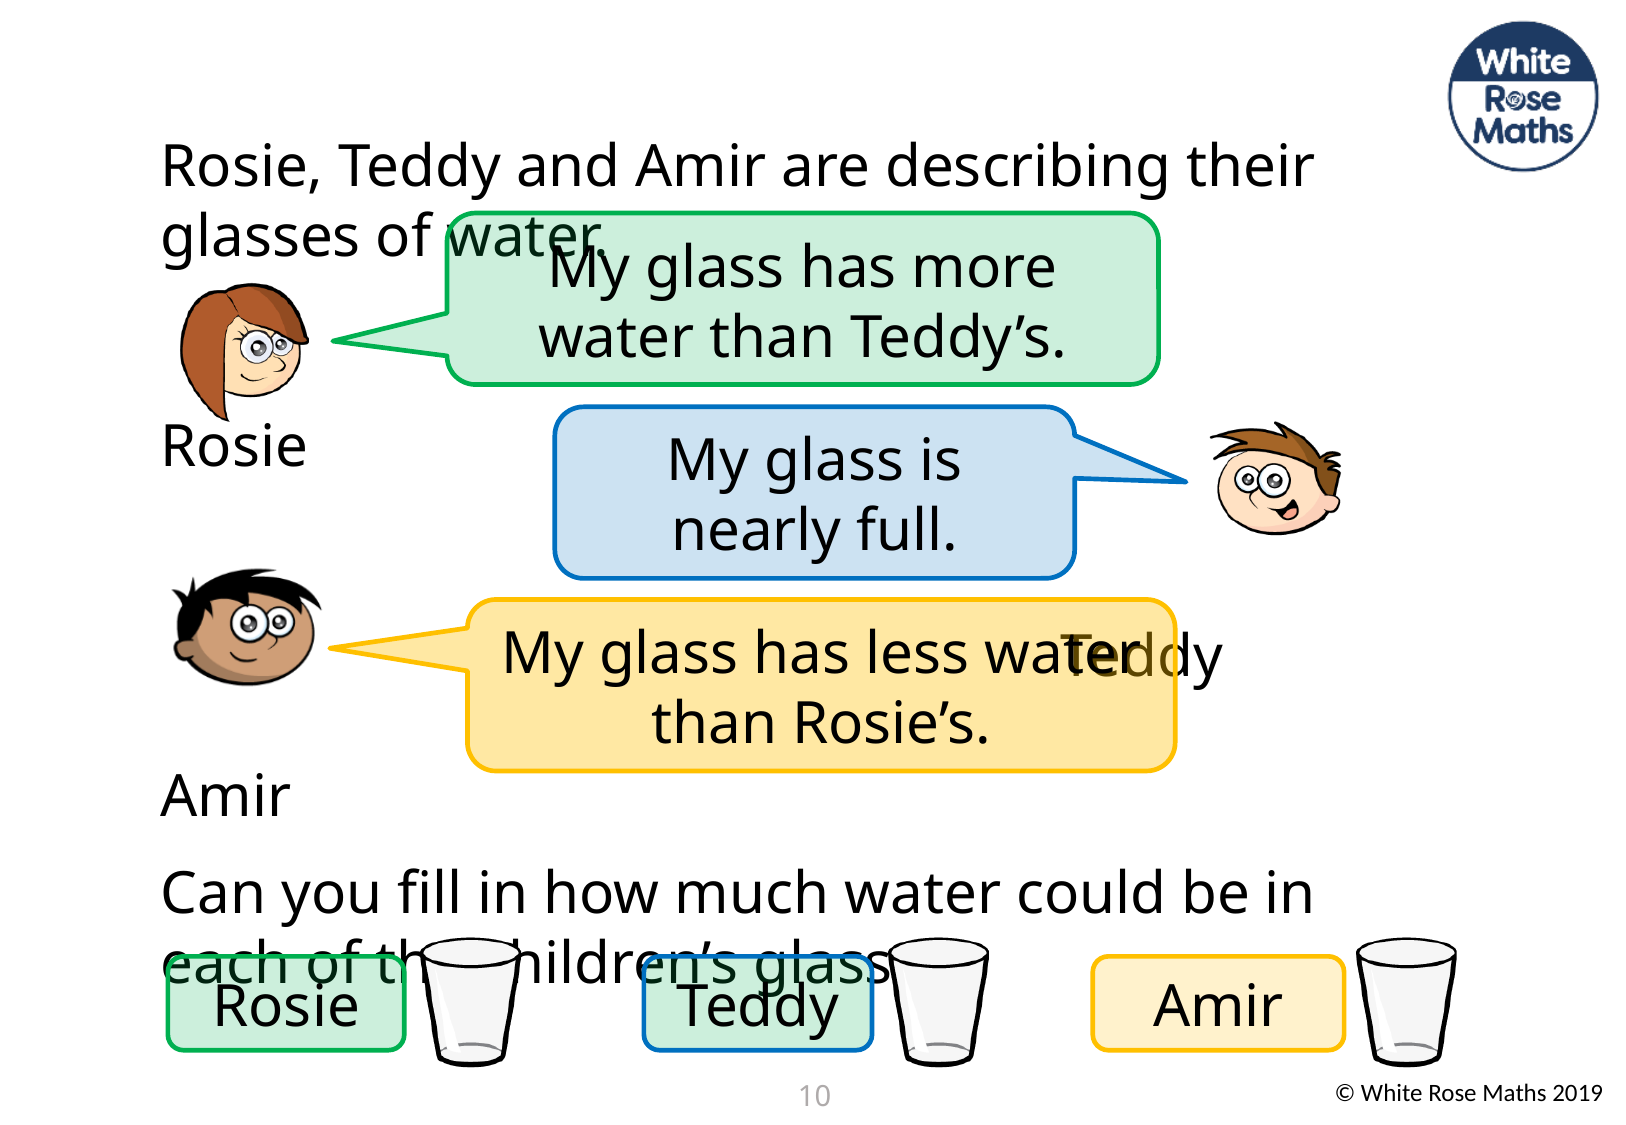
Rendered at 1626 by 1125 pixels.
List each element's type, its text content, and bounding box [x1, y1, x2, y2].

text_box Rosie, Teddy and Amir are describing their glasses of water. Rosie Teddy Amir Can you fill in how much water could be in each of the children’s glasses? [145, 120, 1468, 1125]
picture [140, 554, 340, 701]
text_box My glass is nearly full. [554, 406, 1187, 579]
text_box My glass has more water than Teddy’s. [332, 213, 1159, 385]
picture [1189, 414, 1364, 542]
picture [170, 280, 309, 430]
text_box Rosie [167, 956, 405, 1051]
picture [1444, 17, 1602, 175]
picture [1348, 934, 1457, 1074]
text_box My glass has less water than Rosie’s. [340, 599, 1176, 772]
text_box Teddy [643, 956, 873, 1051]
picture [413, 934, 522, 1074]
picture [881, 934, 990, 1074]
text_box Amir [1092, 956, 1345, 1051]
